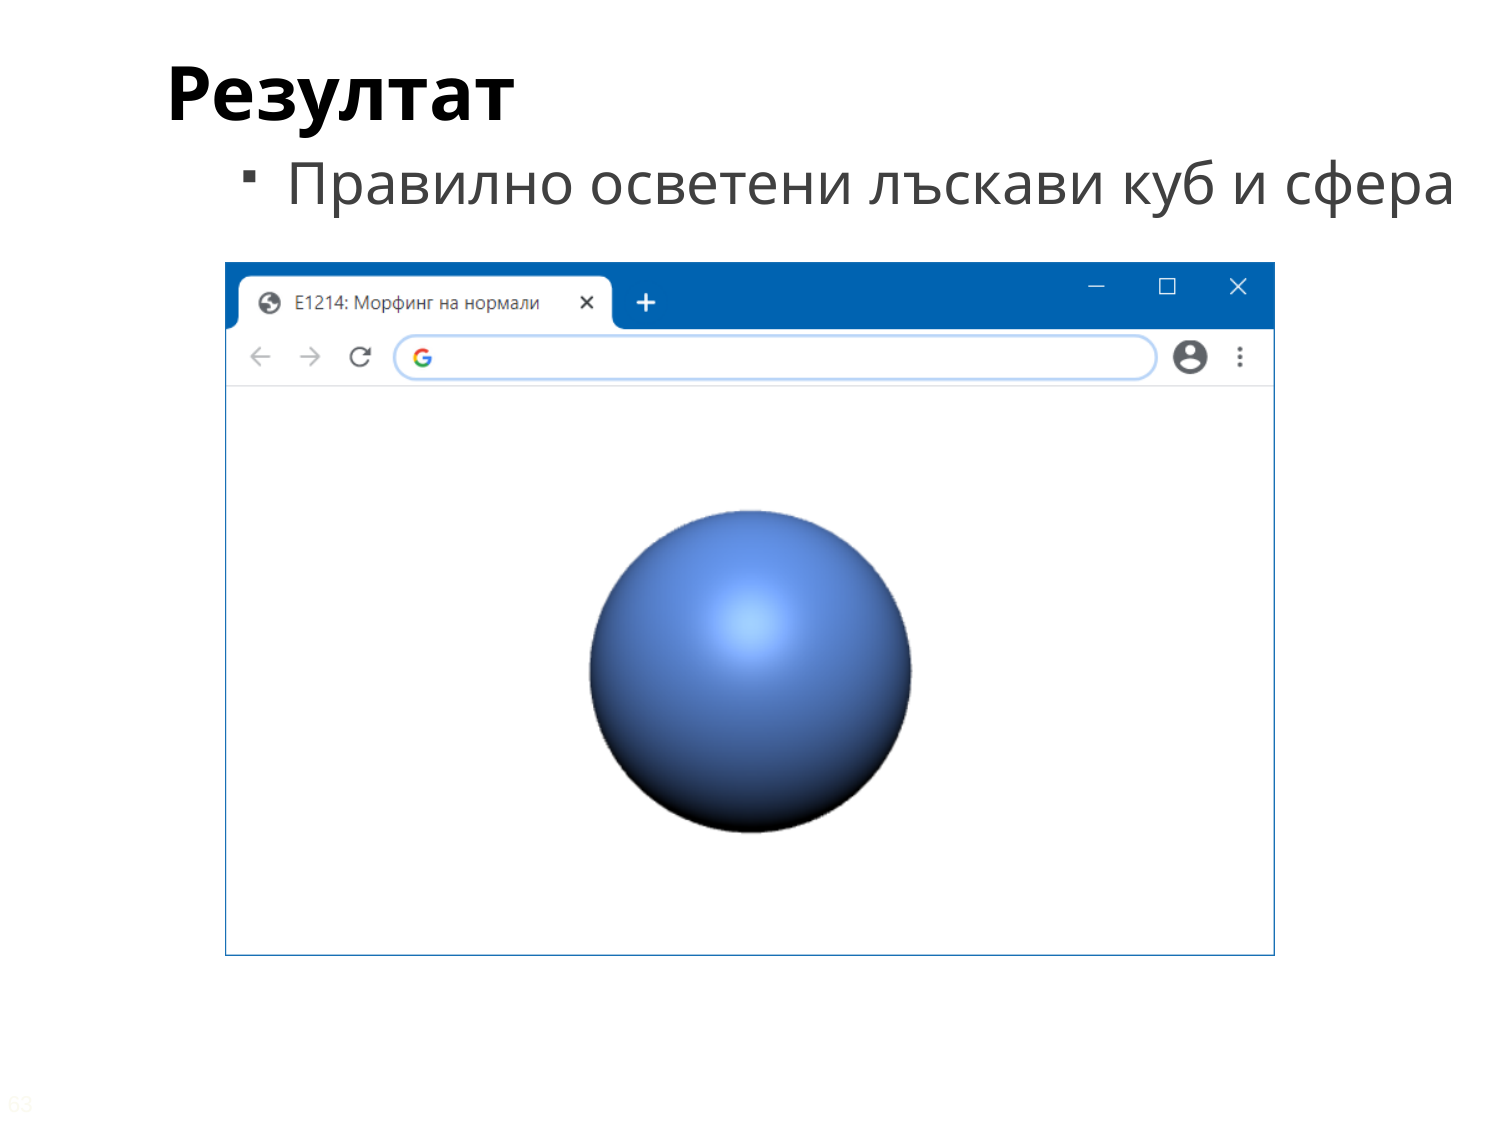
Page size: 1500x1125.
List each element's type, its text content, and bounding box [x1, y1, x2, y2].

list Резултат Правилно осветени лъскави куб и сфера [150, 37, 1488, 1113]
picture [224, 262, 1276, 956]
